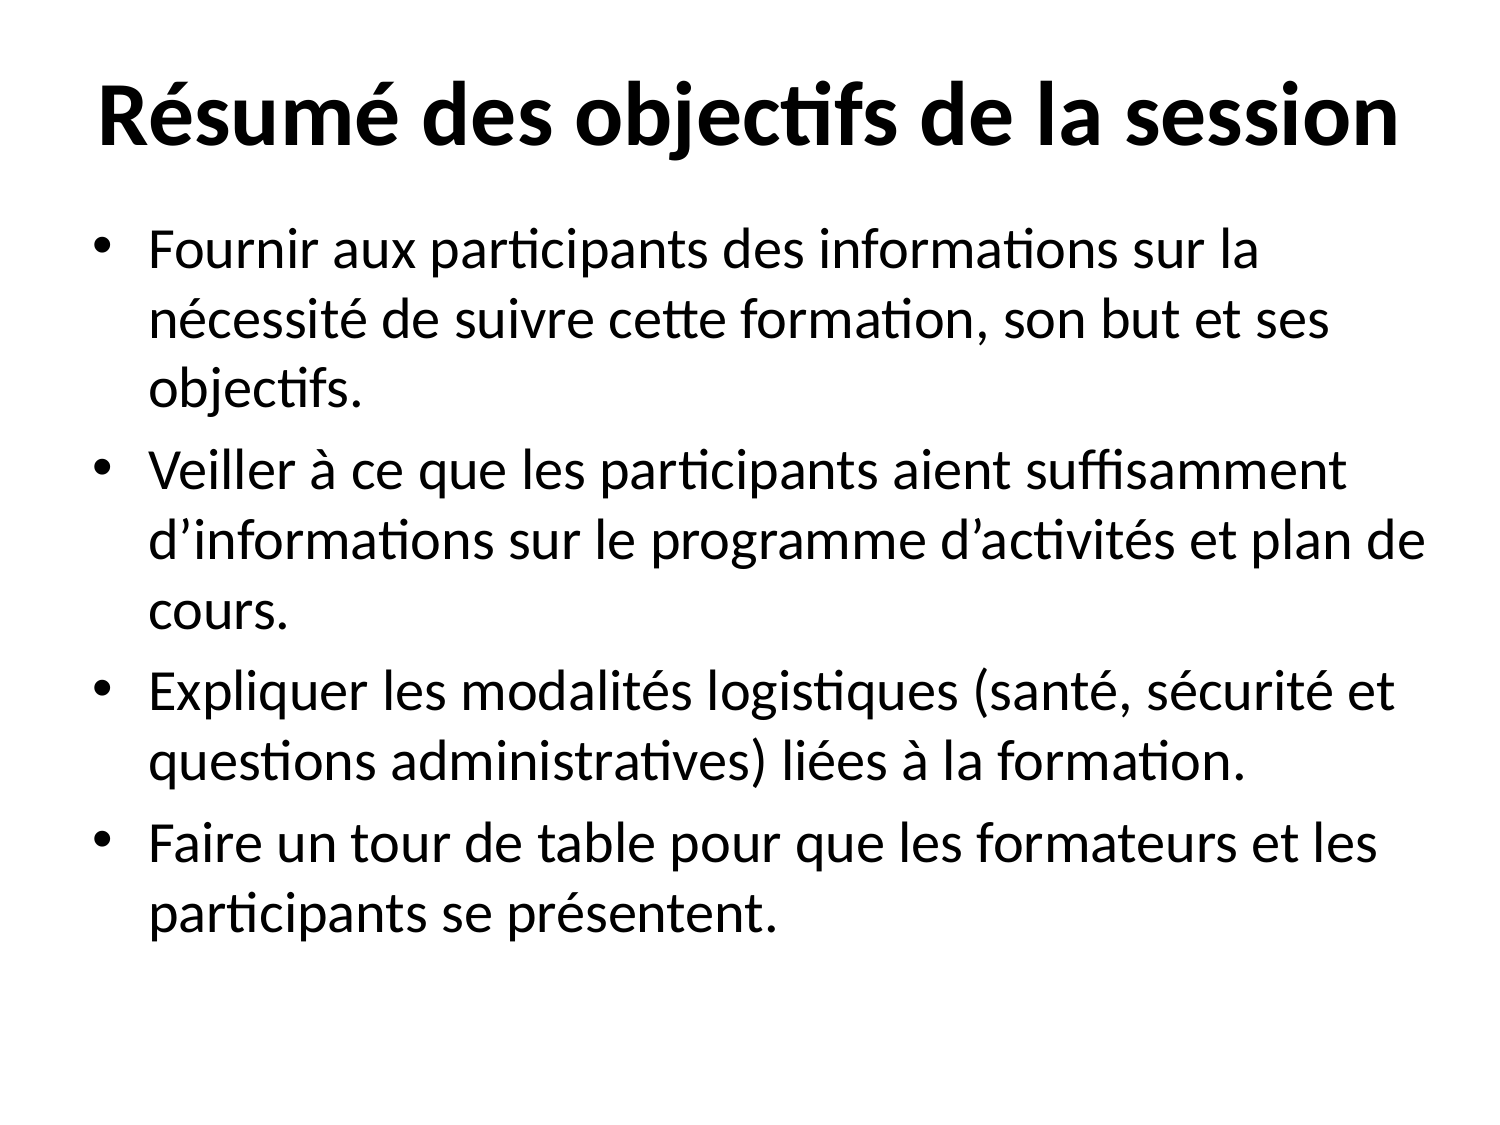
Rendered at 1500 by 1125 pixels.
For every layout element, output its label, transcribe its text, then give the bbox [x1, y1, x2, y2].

list Fournir aux participants des informations sur la nécessité de suivre cette formation, son but et ses objectifs. Veiller à ce que les participants aient suffisamment d’informations sur le programme d’activités et plan de cours. Expliquer les modalités logistiques (santé, sécurité et questions administratives) liées à la formation. Faire un tour de table pour que les formateurs et les participants se présentent. [75, 202, 1472, 1005]
title Résumé des objectifs de la session [75, 45, 1425, 172]
